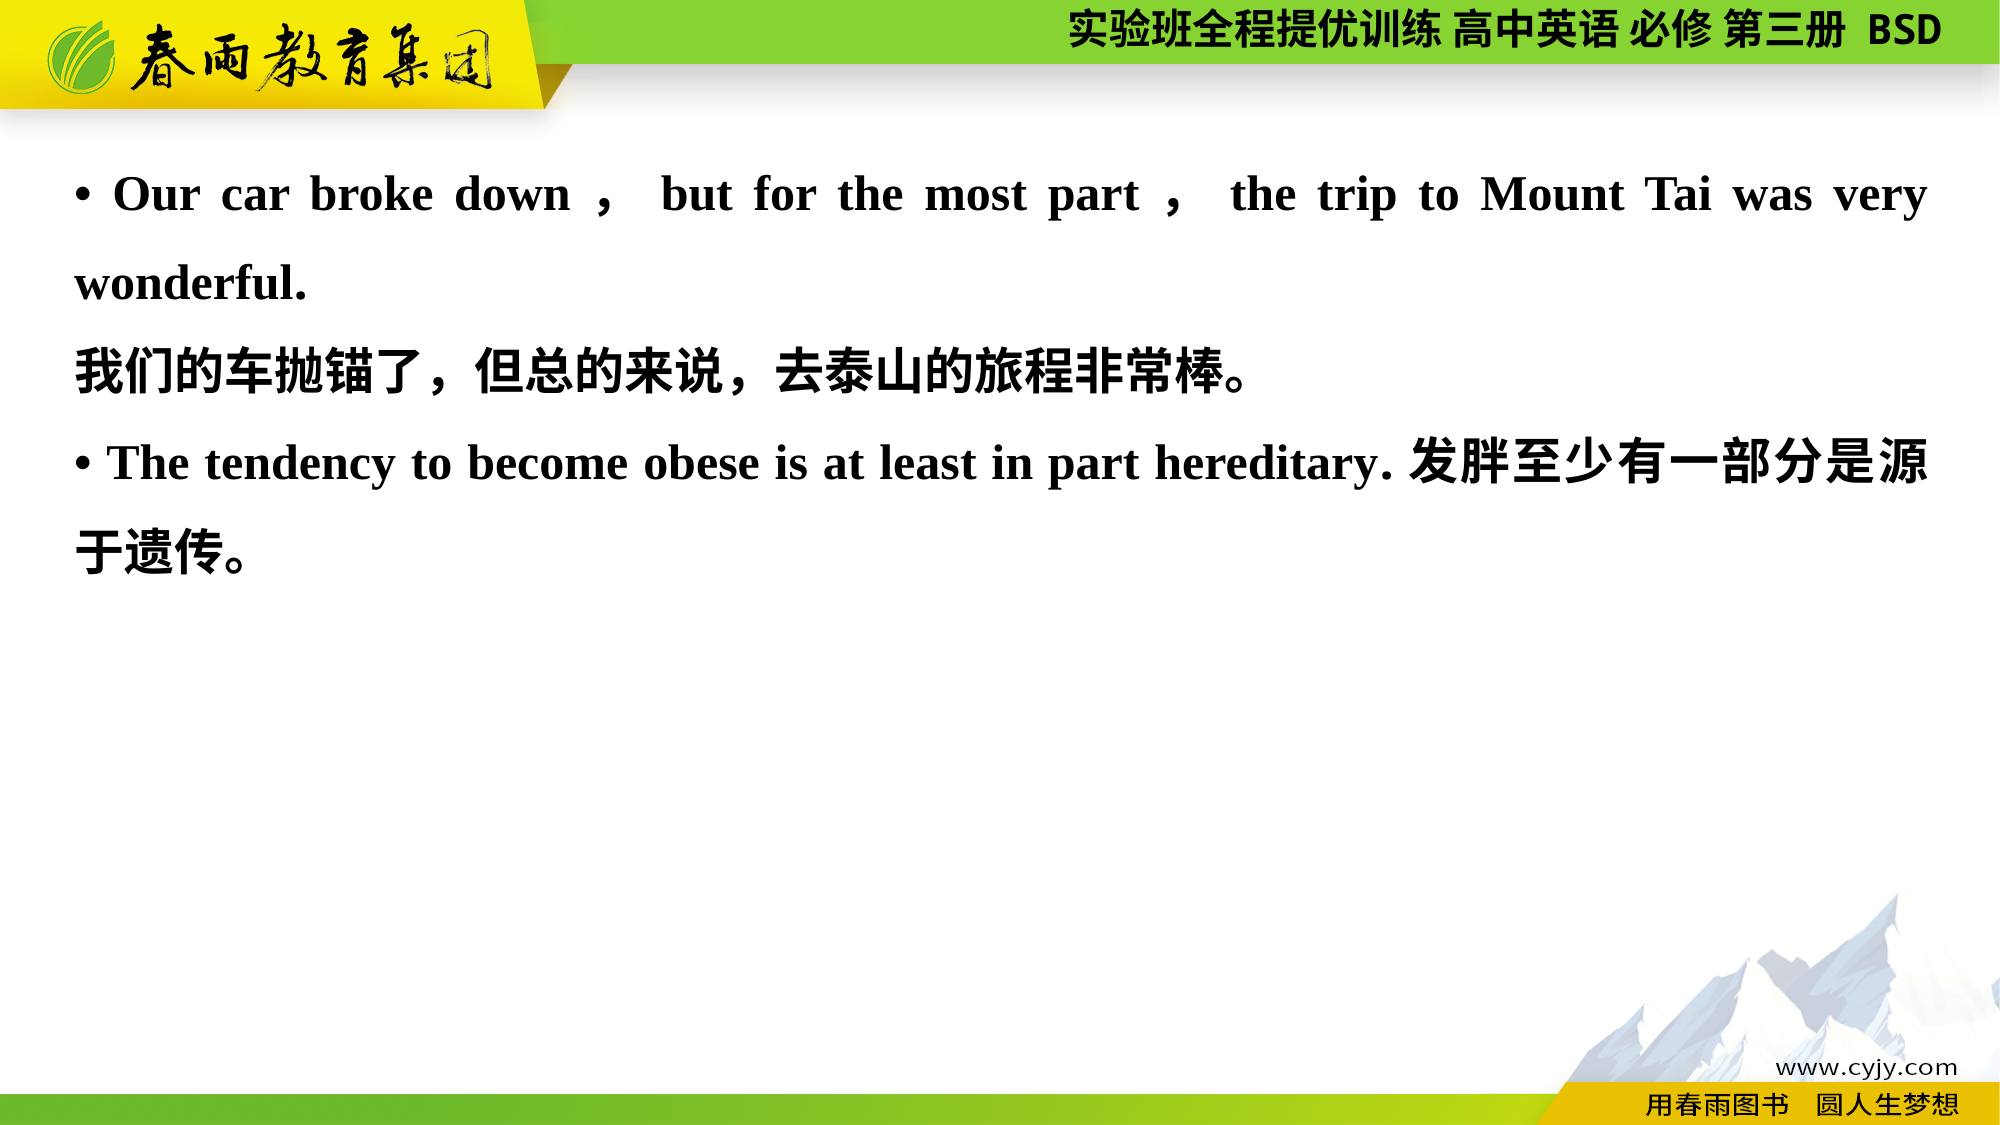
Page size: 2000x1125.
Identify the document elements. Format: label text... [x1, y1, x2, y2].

picture [0, 0, 2000, 1125]
list • Our car broke down，but for the most part，the trip to Mount Tai was very wonderful. 我们的车抛锚了，但总的来说，去泰山的旅程非常棒。 • The tendency to become obese is at least in part hereditary.发胖至少有一部分是源于遗传。 [59, 122, 1944, 581]
